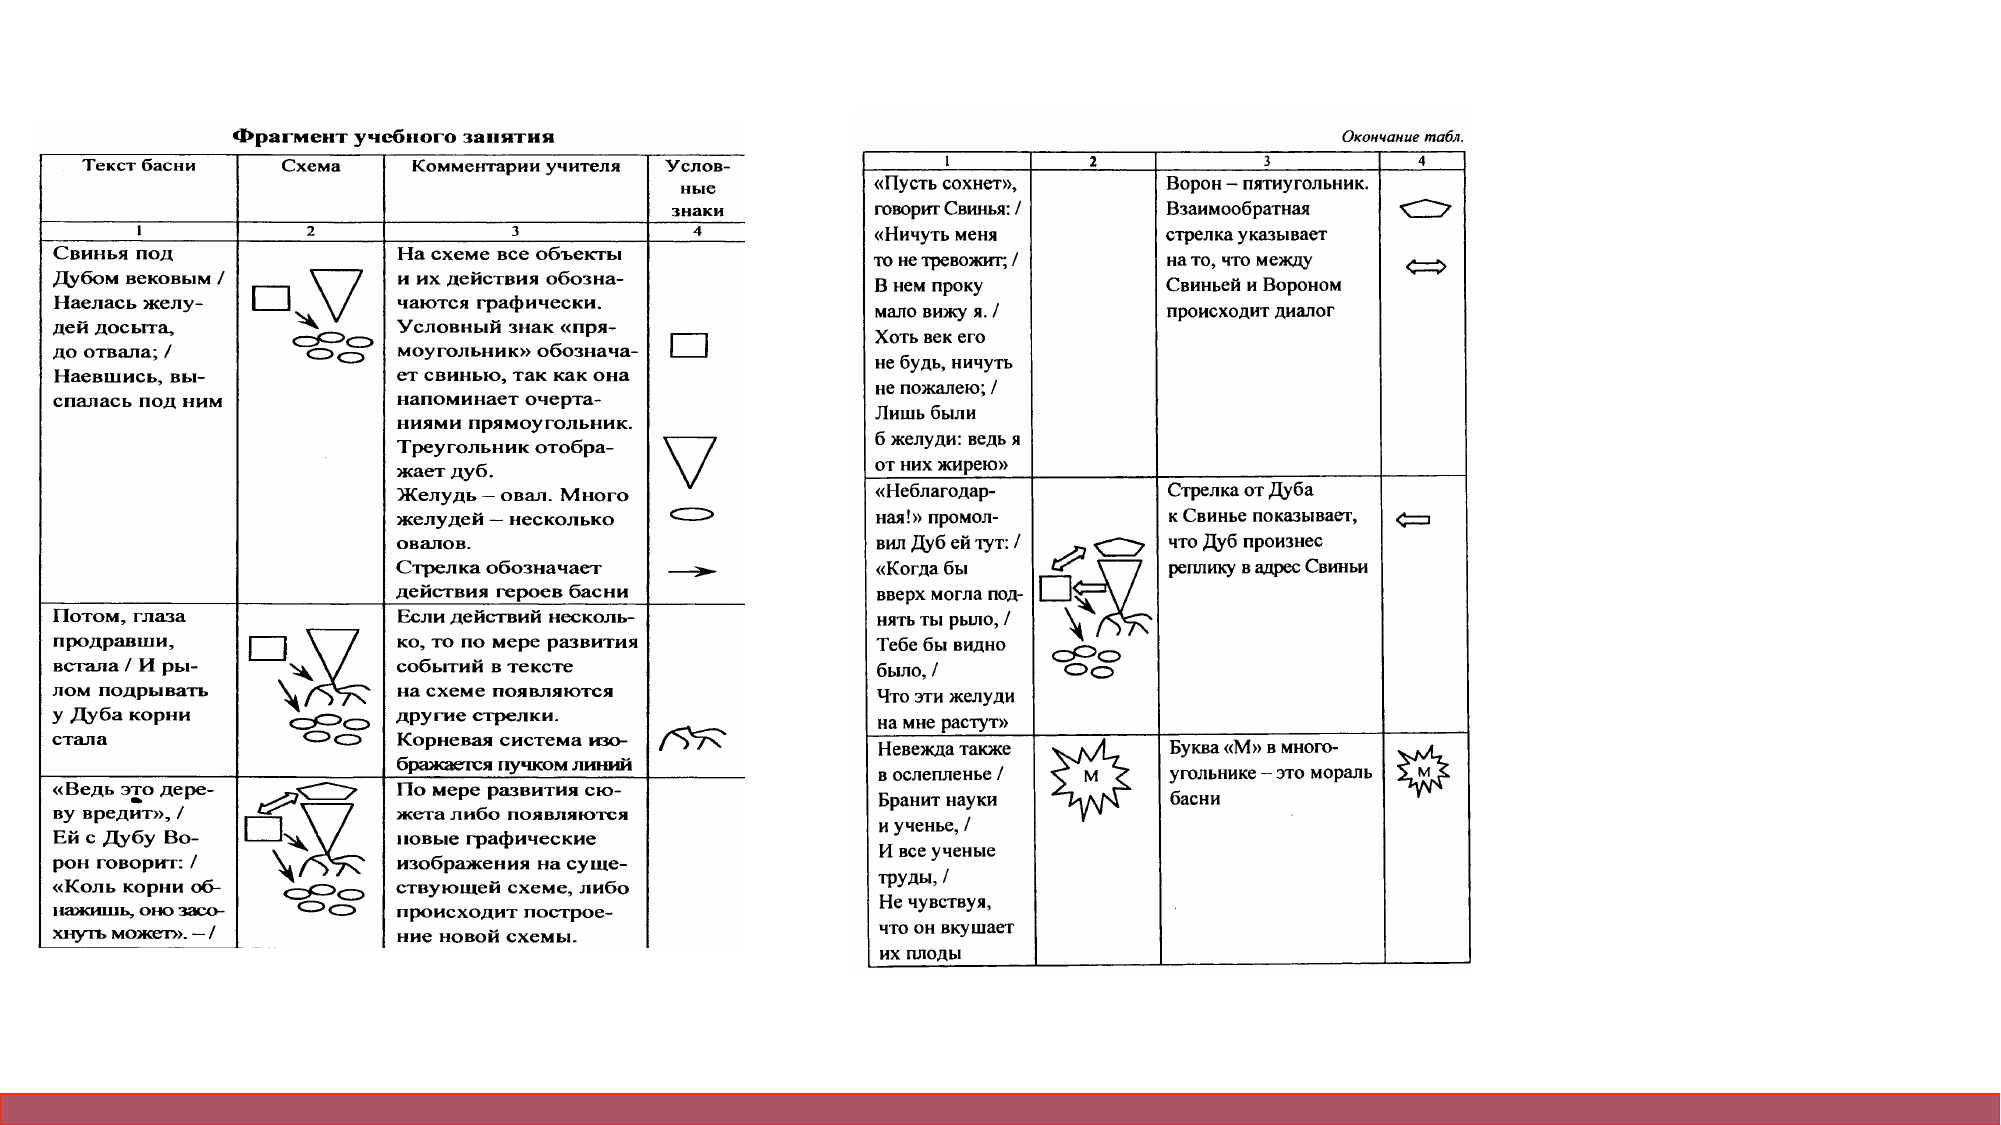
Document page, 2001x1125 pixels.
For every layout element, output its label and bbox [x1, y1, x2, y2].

picture [31, 122, 745, 948]
text_box [117, 192, 1863, 1014]
text_box [137, 59, 1863, 192]
text_box [0, 1093, 2000, 1125]
picture [853, 106, 1472, 977]
